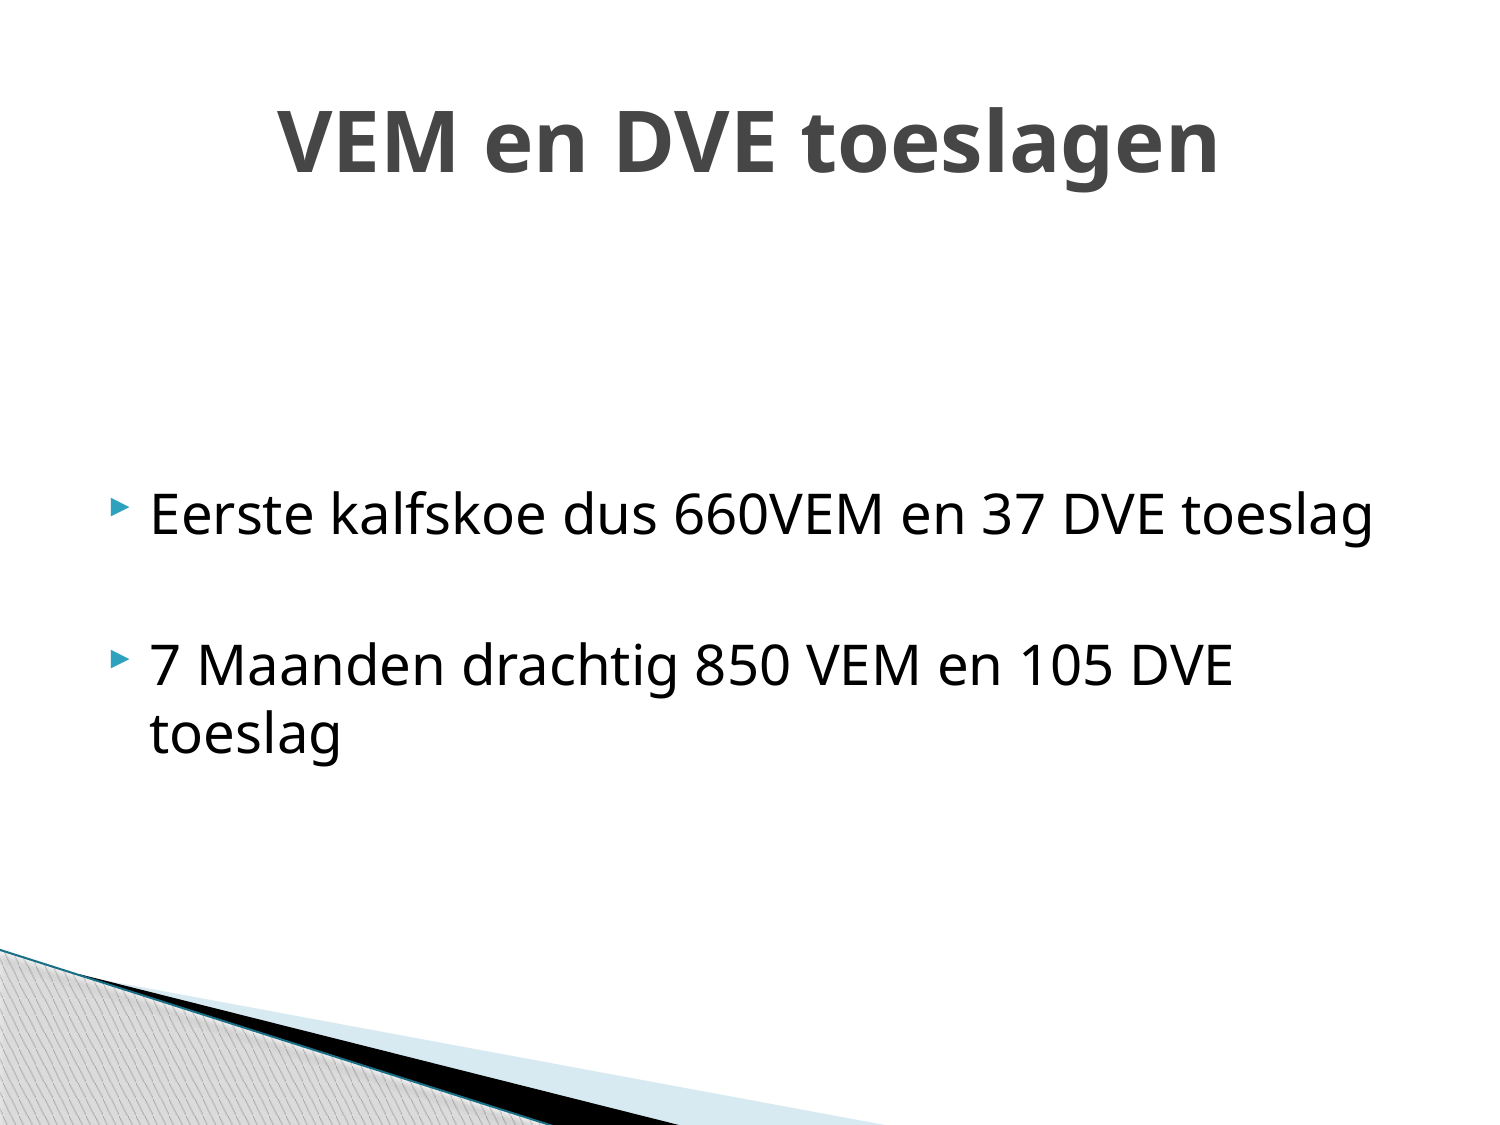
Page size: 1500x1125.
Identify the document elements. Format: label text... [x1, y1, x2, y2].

title VEM en DVE toeslagen [75, 45, 1425, 233]
list Eerste kalfskoe dus 660VEM en 37 DVE toeslag 7 Maanden drachtig 850 VEM en 105 DVE toeslag [75, 243, 1425, 986]
